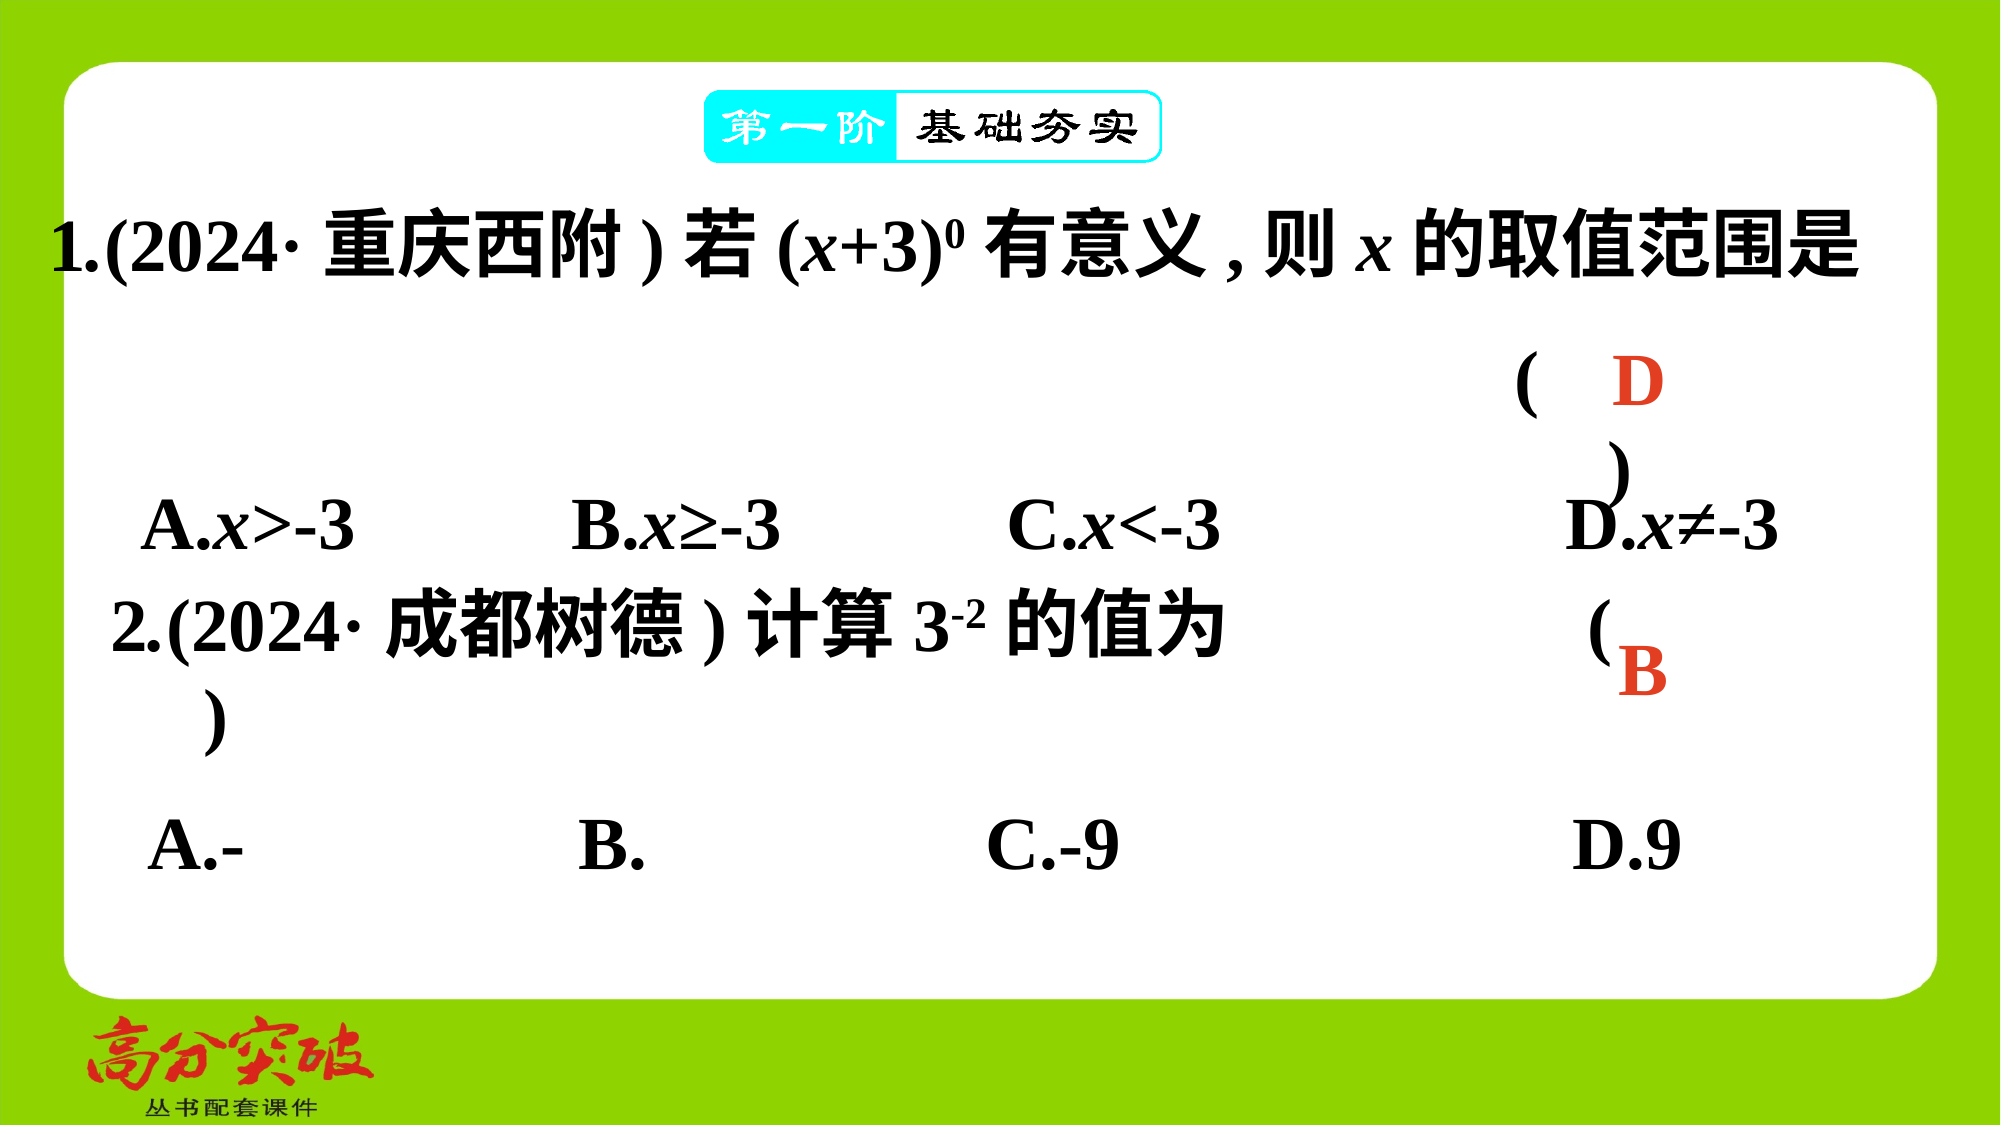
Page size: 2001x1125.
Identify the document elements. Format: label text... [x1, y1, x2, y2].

picture [0, 0, 2001, 1125]
text_box 1.(2024·重庆西附)若(x+3)0有意义,则x的取值范围是 [33, 188, 1877, 294]
text_box ( ) [1499, 320, 1781, 426]
text_box 2.(2024·成都树德)计算3-2的值为 ( ) [95, 568, 1863, 764]
text_box B [1604, 613, 1684, 718]
text_box A.x>-3 B.x≥-3 C.x<-3 D.x≠-3 [125, 466, 1898, 572]
text_box D [1597, 322, 1682, 428]
